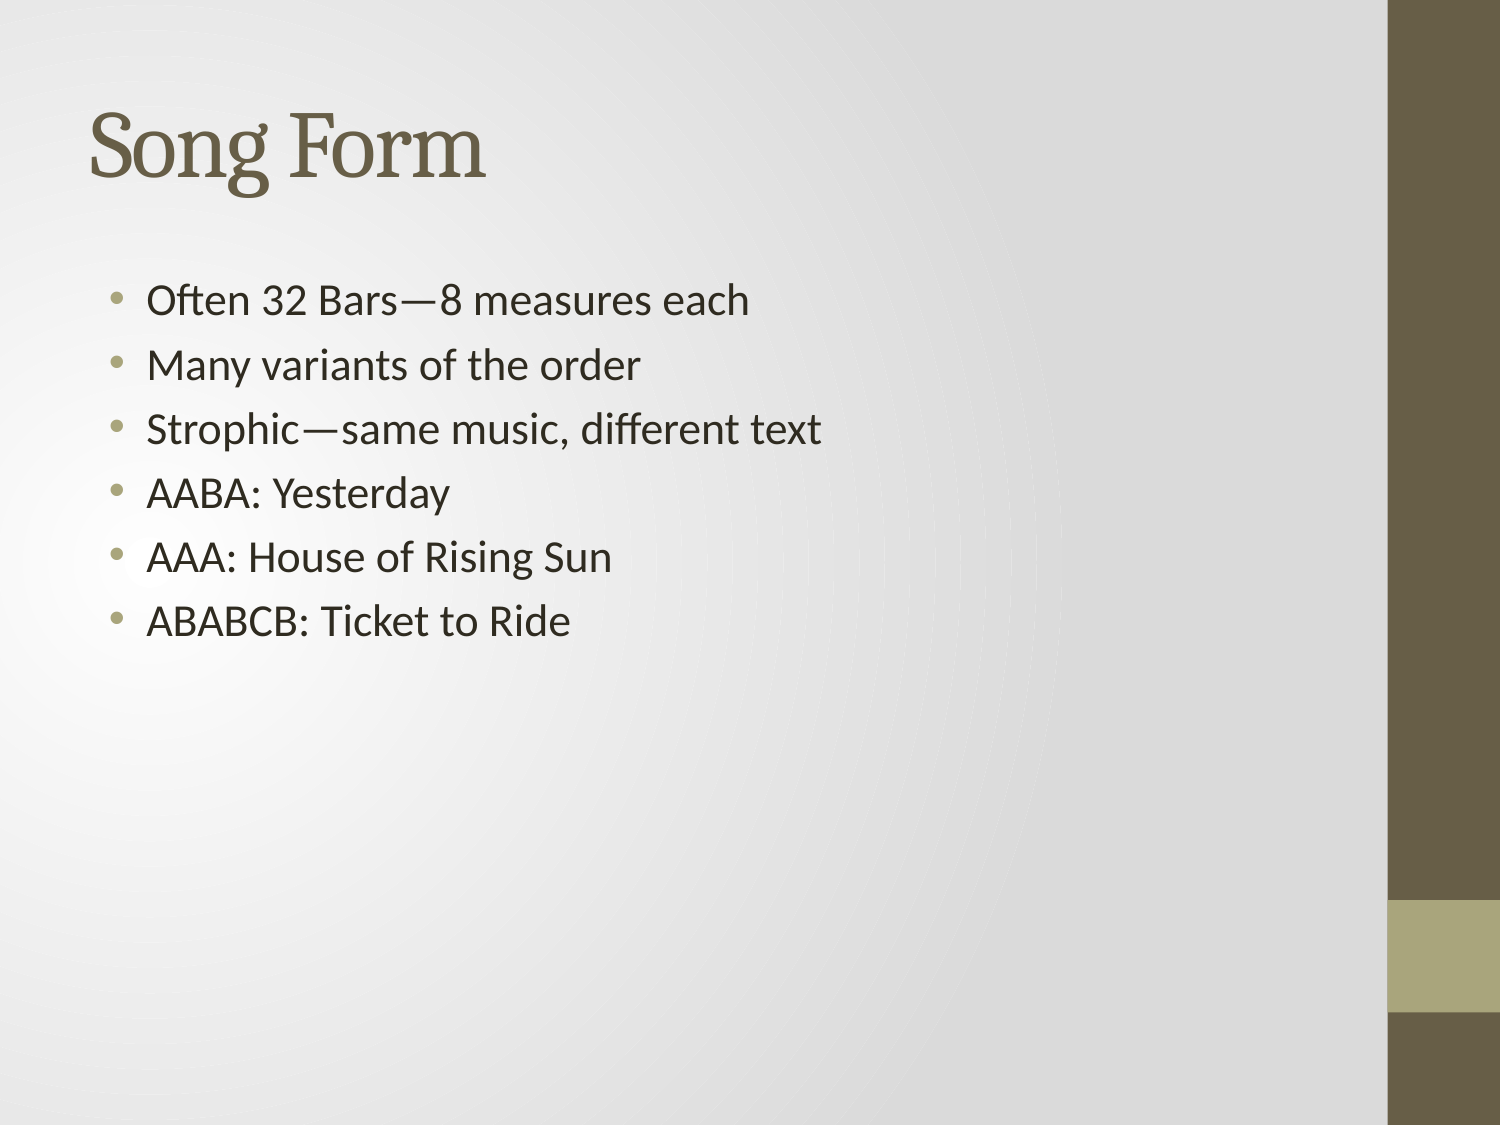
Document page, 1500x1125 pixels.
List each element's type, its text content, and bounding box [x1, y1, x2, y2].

list Often 32 Bars—8 measures each Many variants of the order Strophic—same music, different text AABA: Yesterday AAA: House of Rising Sun ABABCB: Ticket to Ride [75, 262, 1325, 1050]
title Song Form [75, 45, 1325, 233]
